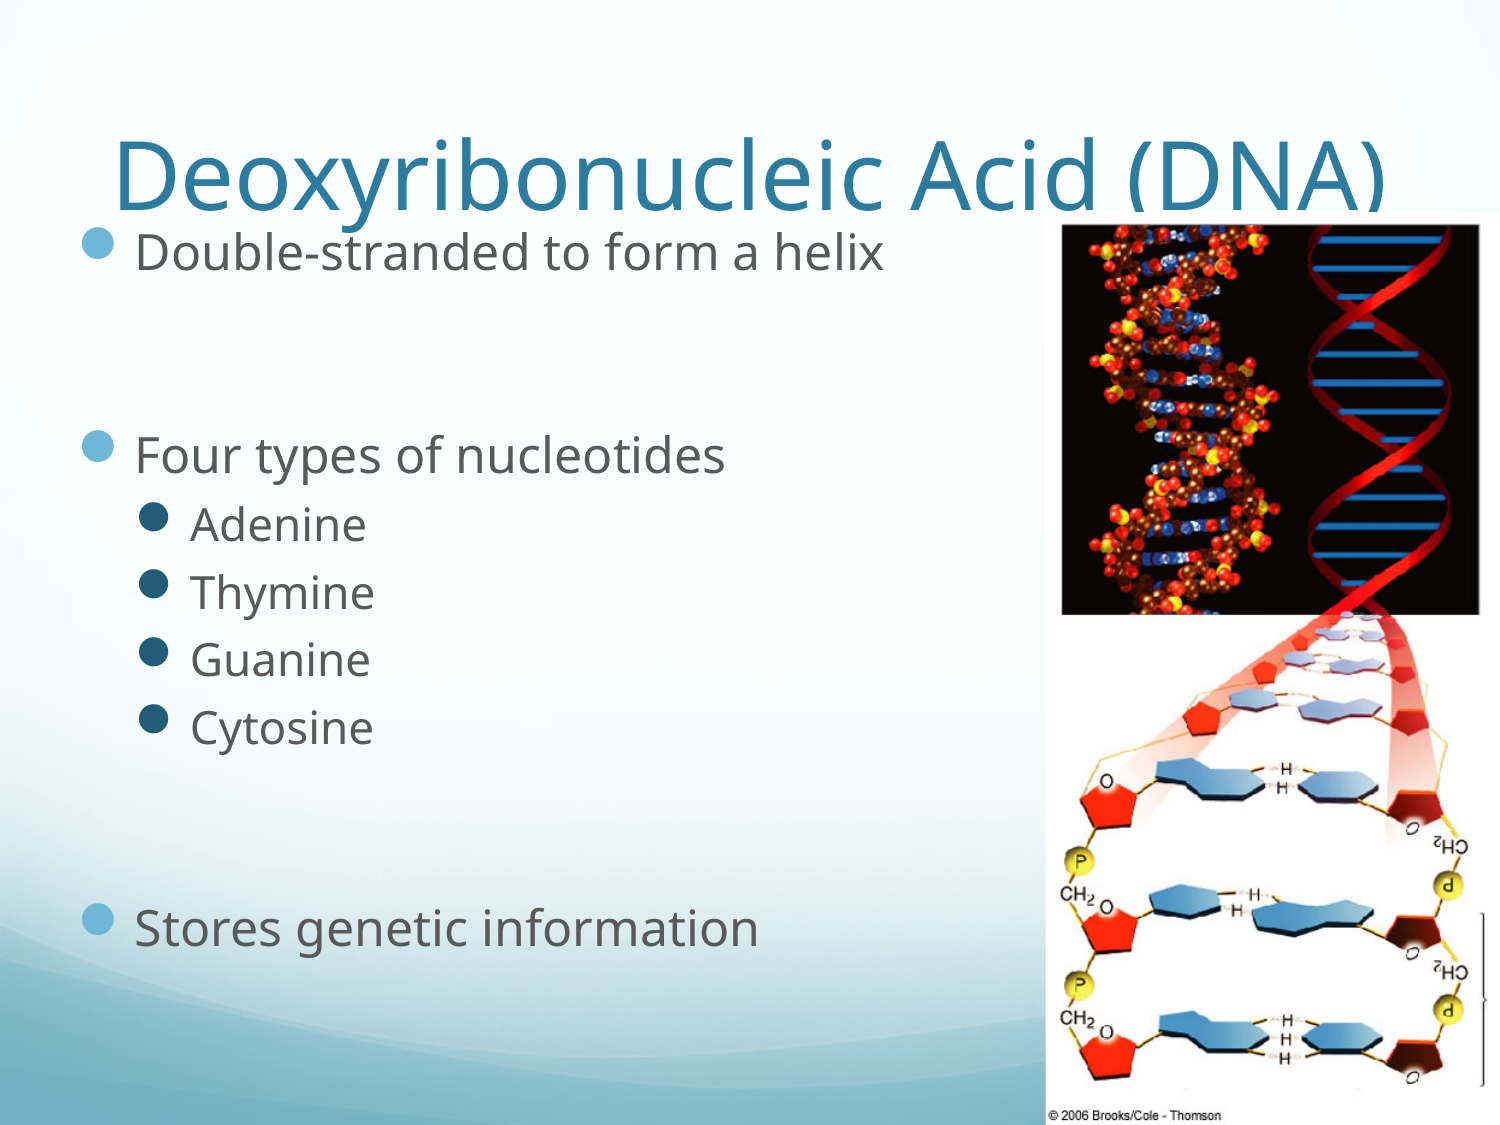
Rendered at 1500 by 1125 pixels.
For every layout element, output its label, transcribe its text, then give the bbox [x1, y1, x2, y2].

title Deoxyribonucleic Acid (DNA) [90, 17, 1410, 212]
text_box [1045, 212, 1500, 1125]
list Double-stranded to form a helix Four types of nucleotides Adenine Thymine Guanine Cytosine Stores genetic information [62, 212, 1045, 1050]
